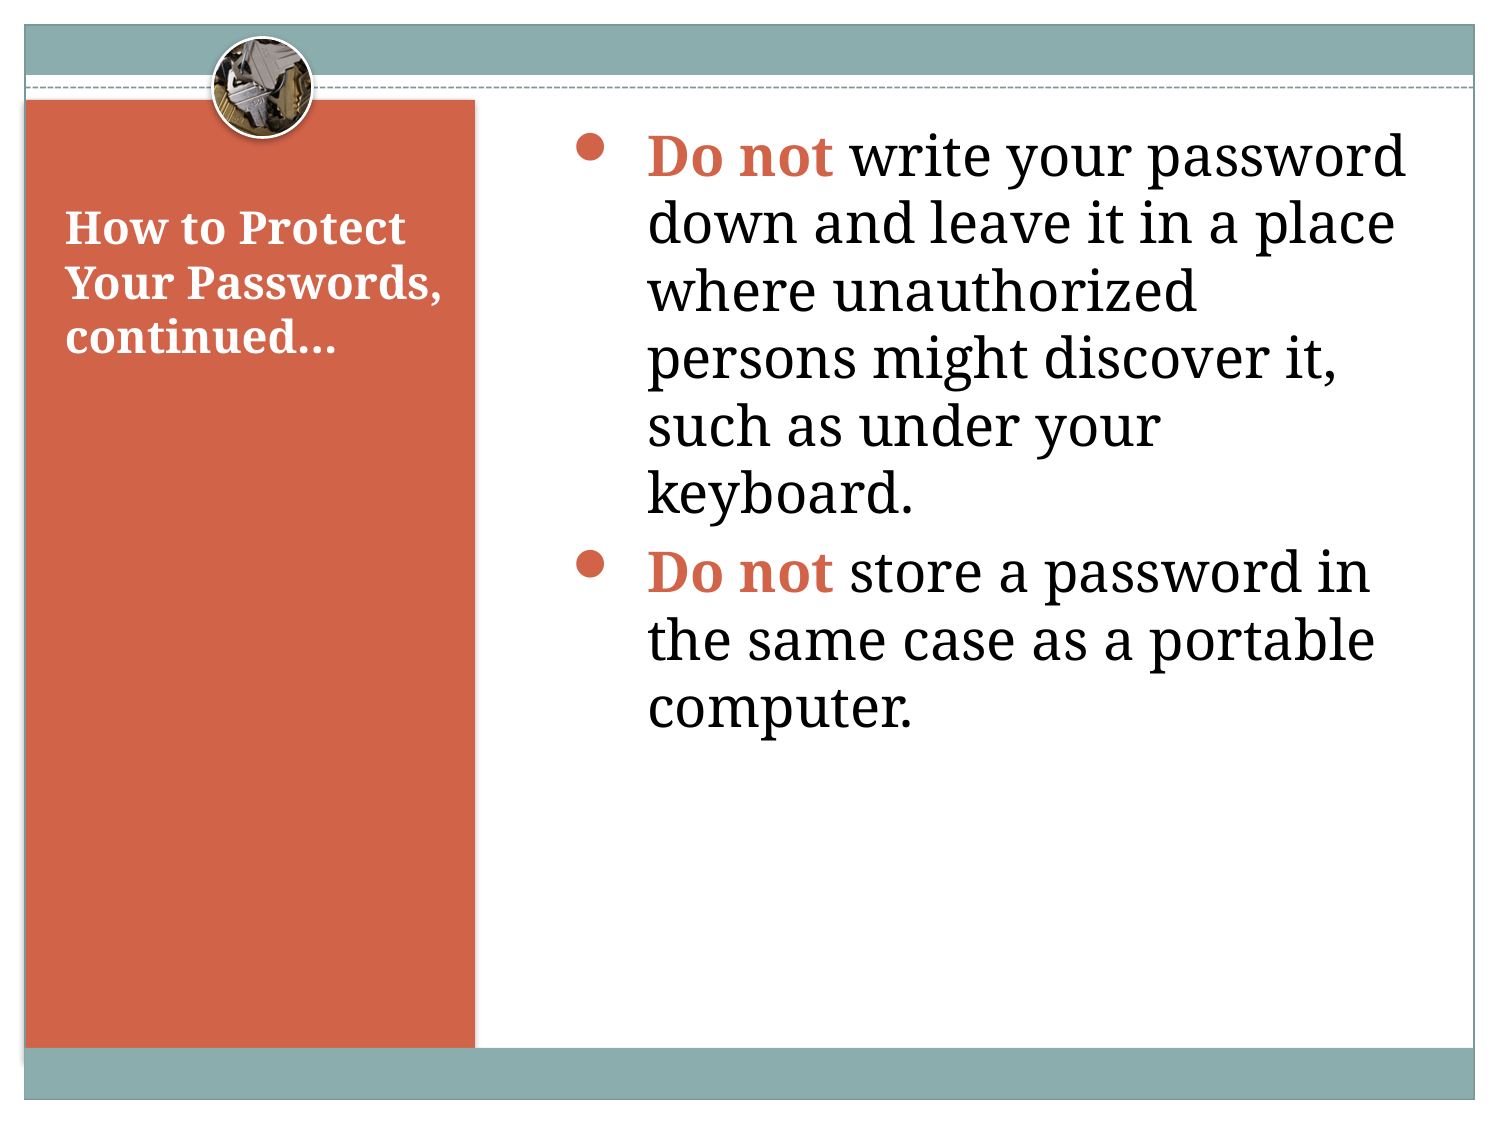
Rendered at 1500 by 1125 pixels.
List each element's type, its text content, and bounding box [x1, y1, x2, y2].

list Do not write your password down and leave it in a place where unauthorized persons might discover it, such as under your keyboard. Do not store a password in the same case as a portable computer. [512, 112, 1438, 1000]
picture [214, 39, 311, 136]
title How to Protect Your Passwords, continued... [50, 174, 463, 425]
